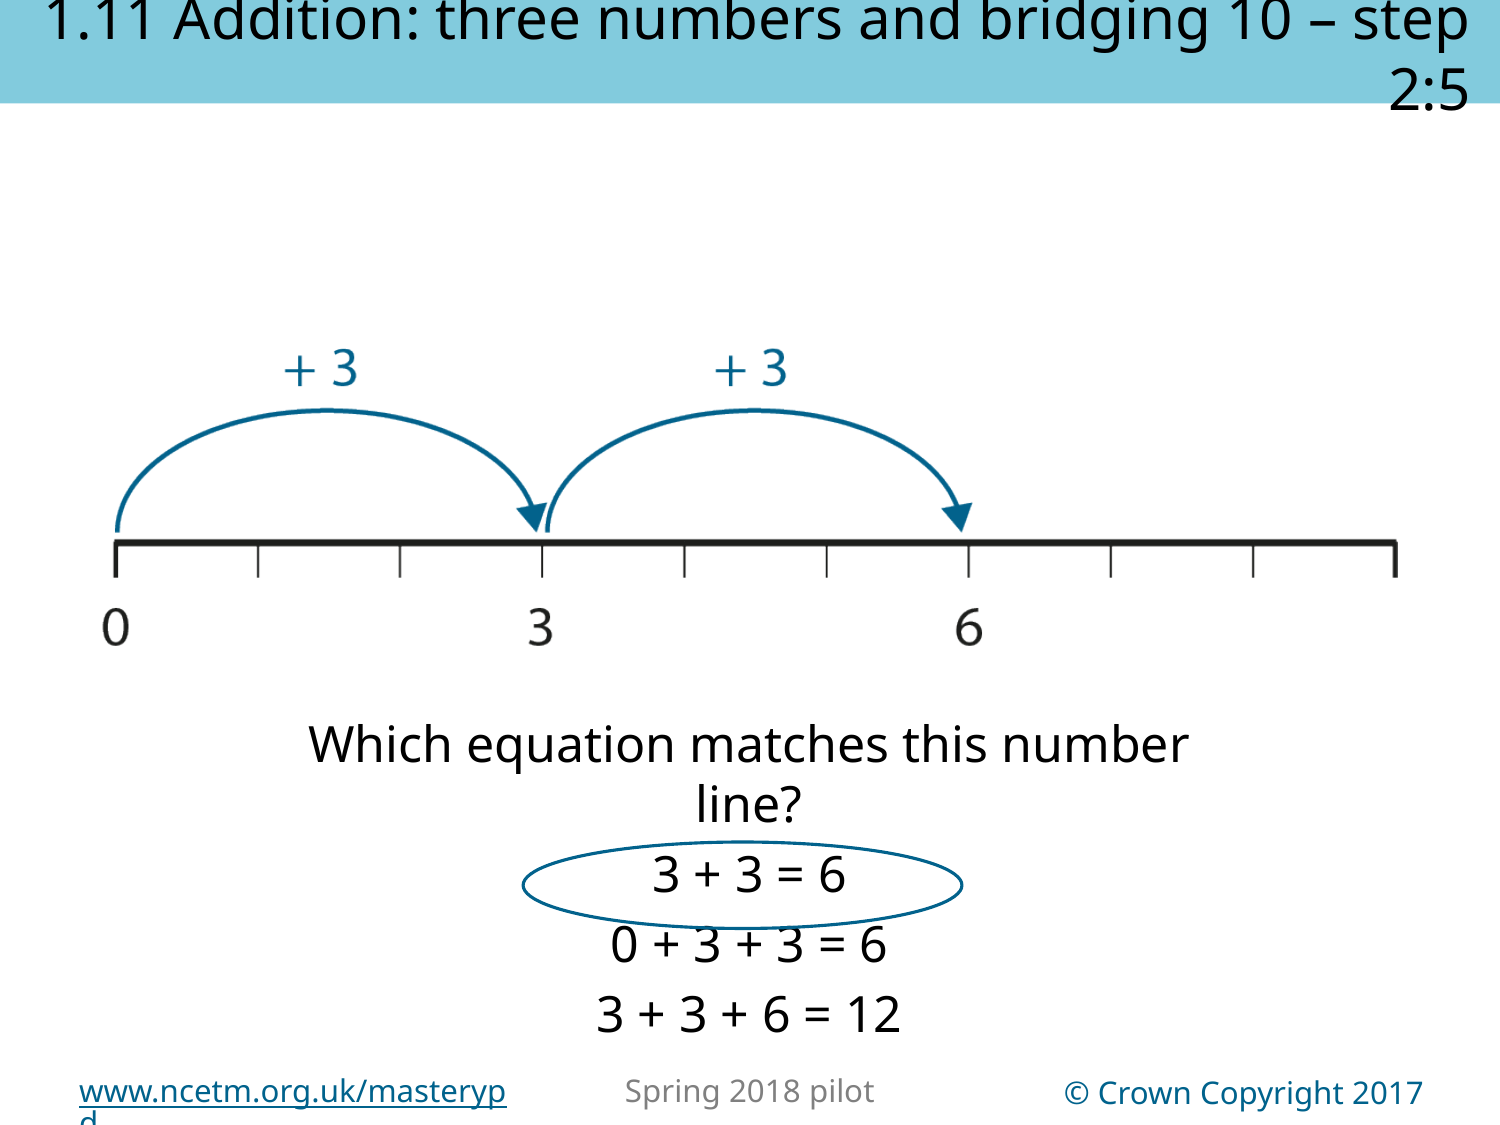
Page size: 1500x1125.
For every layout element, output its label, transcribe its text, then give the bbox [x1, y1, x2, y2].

list 1.11 Addition: three numbers and bridging 10 – step 2:5 [0, 0, 1500, 104]
text_box [523, 842, 962, 929]
picture [100, 338, 1399, 661]
text_box Which equation matches this number line? 3 + 3 = 6 0 + 3 + 3 = 6 3 + 3 + 6 = 12 [255, 704, 1244, 1050]
